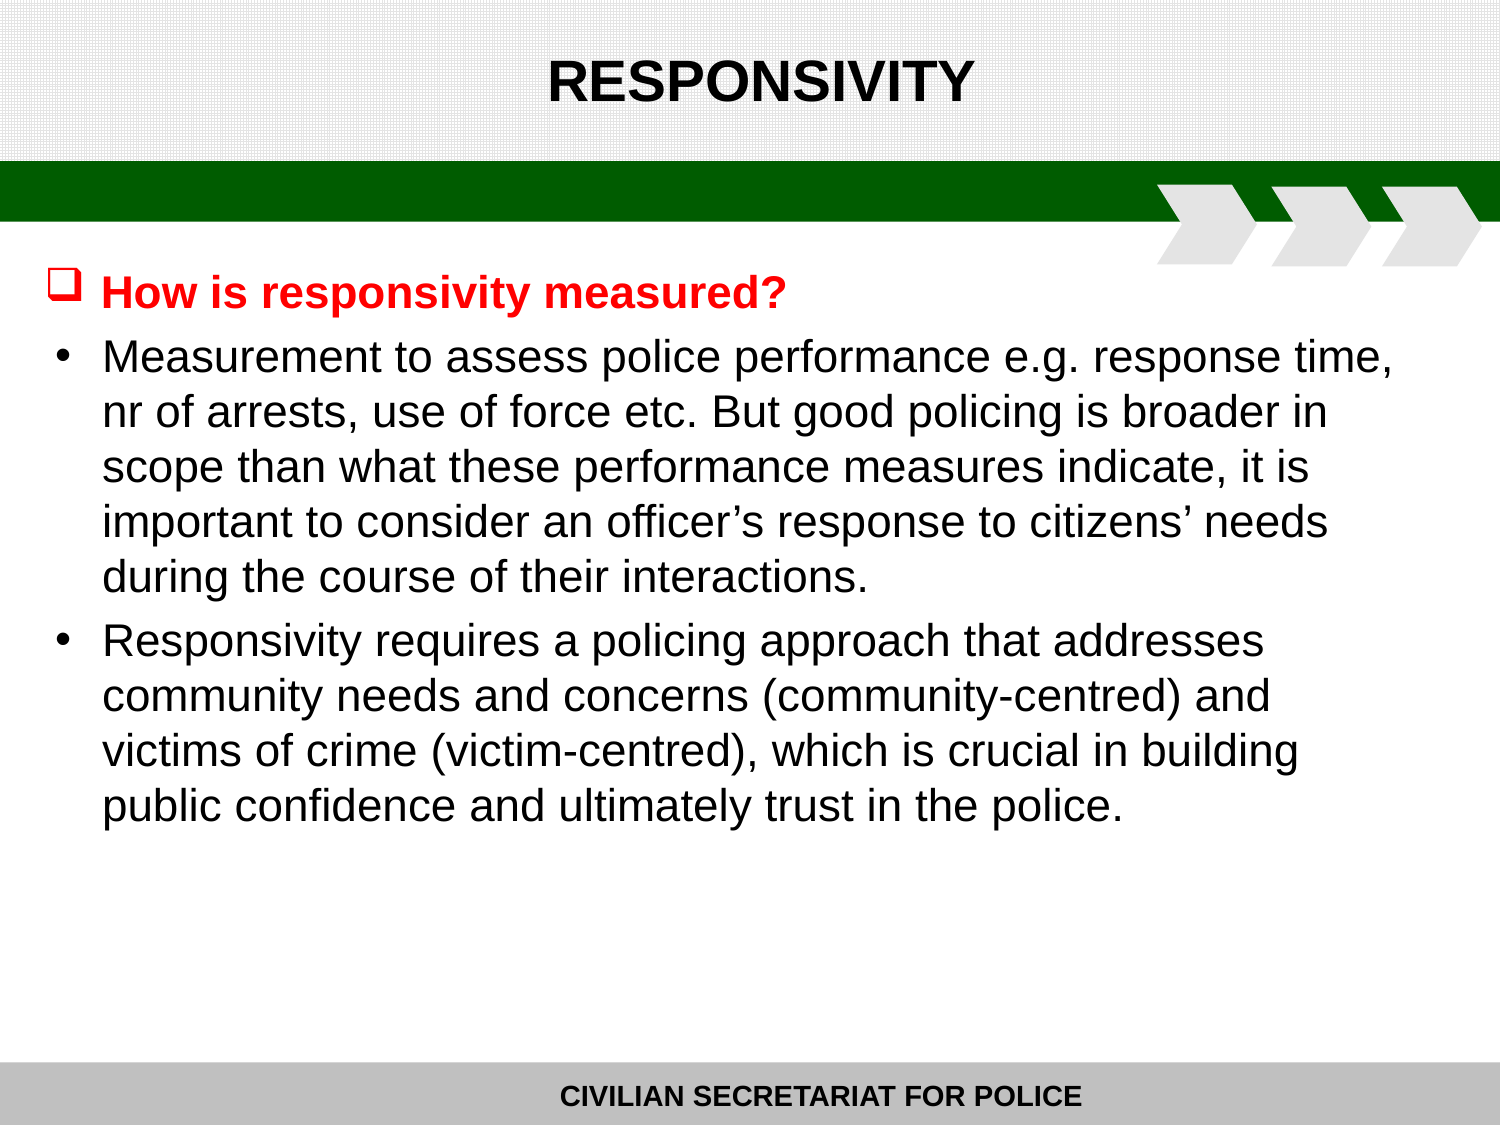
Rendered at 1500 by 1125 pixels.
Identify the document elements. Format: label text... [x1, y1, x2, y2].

list How is responsivity measured? Measurement to assess police performance e.g. response time, nr of arrests, use of force etc. But good policing is broader in scope than what these performance measures indicate, it is important to consider an officer’s response to citizens’ needs during the course of their interactions. Responsivity requires a policing approach that addresses community needs and concerns (community-centred) and victims of crime (victim-centred), which is crucial in building public confidence and ultimately trust in the police. [29, 255, 1437, 1035]
title RESPONSIVITY [87, 19, 1437, 138]
